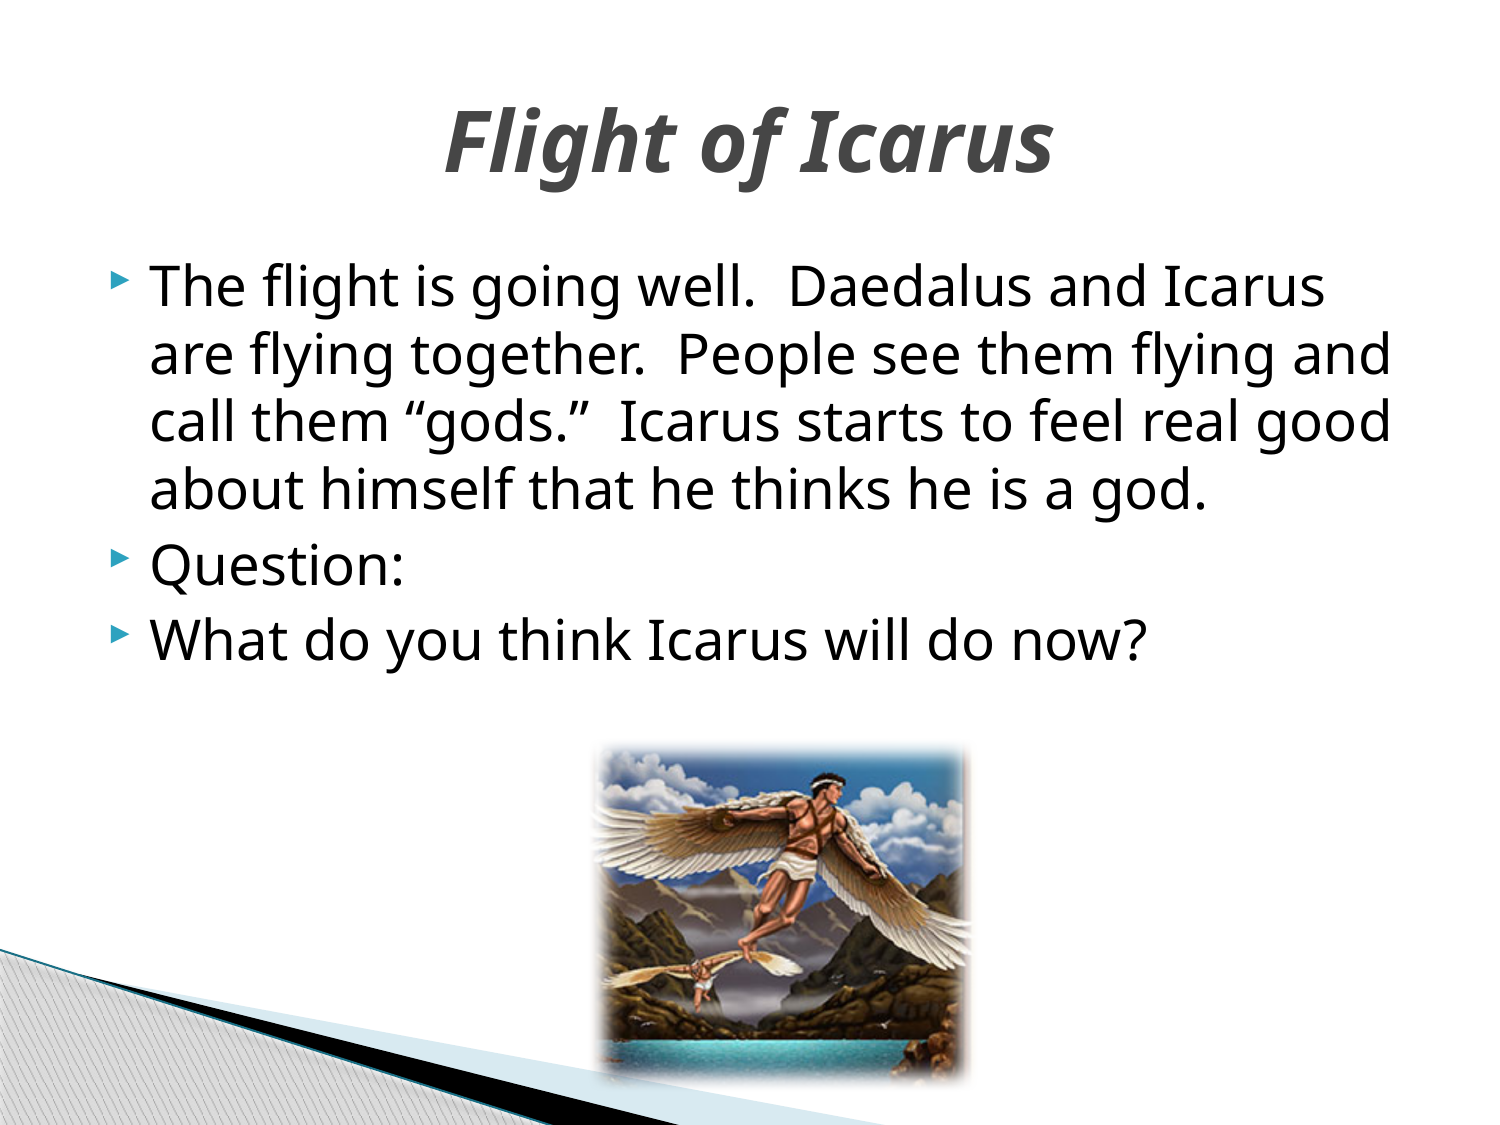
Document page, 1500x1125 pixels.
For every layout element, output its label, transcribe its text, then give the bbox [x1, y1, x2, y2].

picture [587, 737, 979, 1093]
title Flight of Icarus [75, 45, 1425, 233]
list The flight is going well. Daedalus and Icarus are flying together. People see them flying and call them “gods.” Icarus starts to feel real good about himself that he thinks he is a god. Question: What do you think Icarus will do now? [75, 243, 1425, 986]
